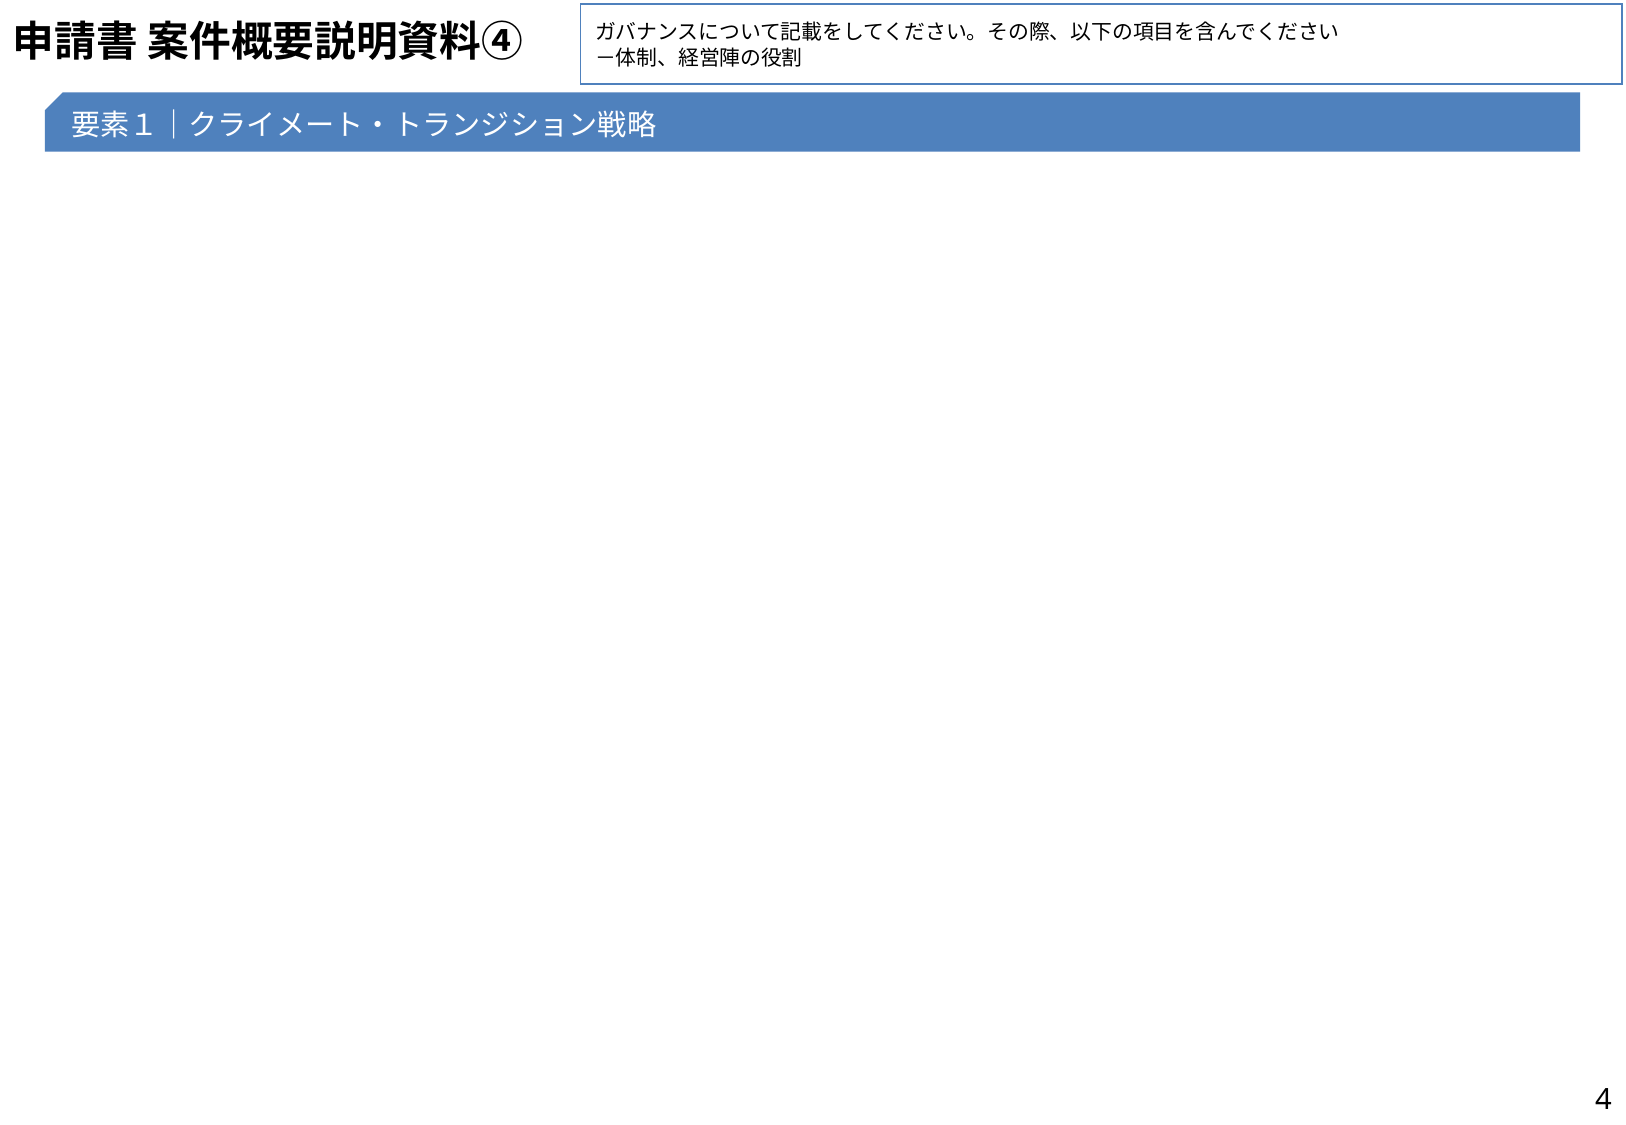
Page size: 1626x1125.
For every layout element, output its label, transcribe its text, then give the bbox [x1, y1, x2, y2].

slide_number 4 [1247, 1070, 1625, 1125]
text_box ガバナンスについて記載をしてください。その際、以下の項目を含んでください －体制、経営陣の役割 [580, 4, 1623, 84]
title 申請書 案件概要説明資料④ [0, 7, 580, 73]
text_box 要素１｜クライメート・トランジション戦略 [44, 92, 1581, 152]
